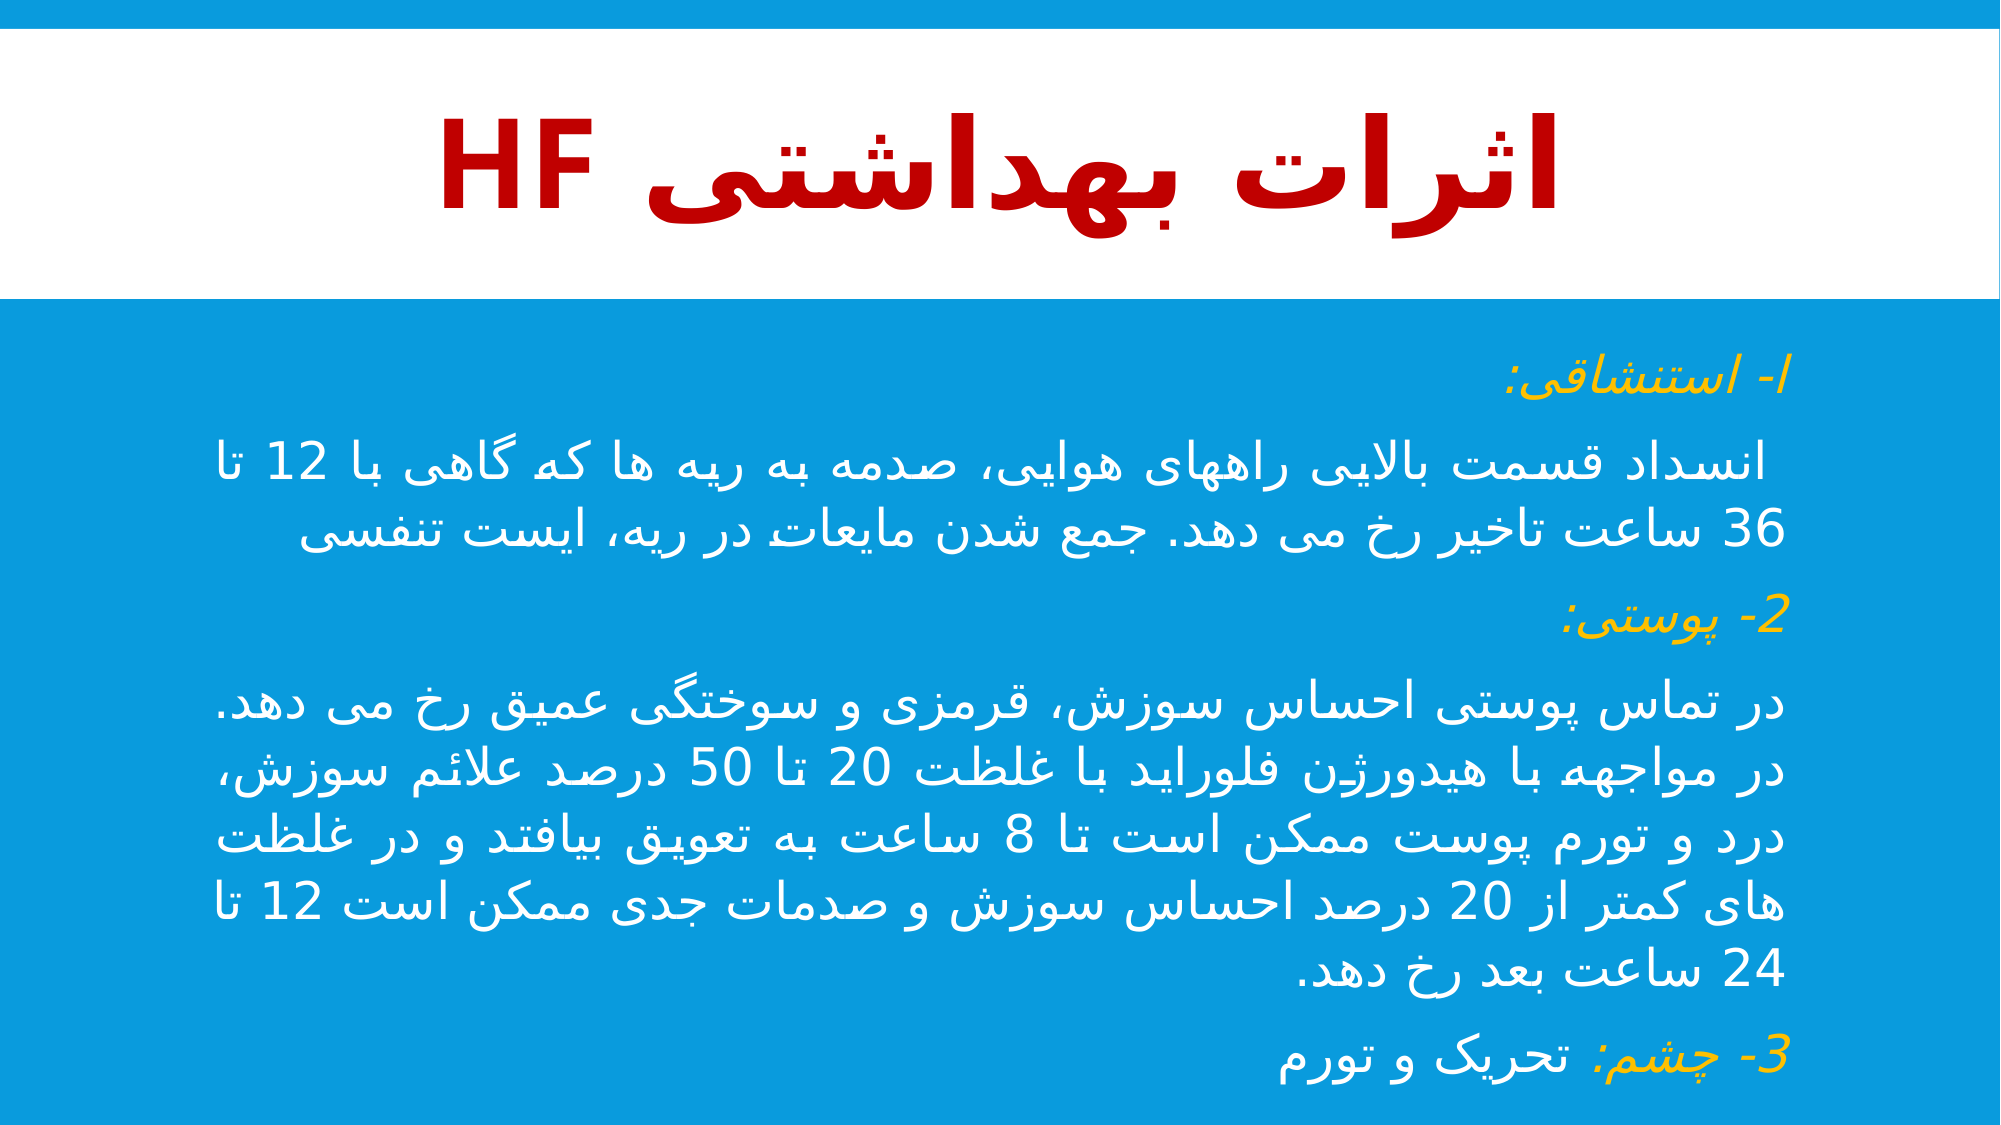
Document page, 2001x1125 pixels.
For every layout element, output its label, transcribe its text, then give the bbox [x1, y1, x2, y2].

title اثرات بهداشتی HF [197, 46, 1803, 295]
list ا- استنشاقی: انسداد قسمت بالایی راههای هوایی، صدمه به ریه ها که گاهی با 12 تا 36 ساعت تاخیر رخ می دهد. جمع شدن مایعات در ریه، ایست تنفسی 2- پوستی: در تماس پوستی احساس سوزش، قرمزی و سوختگی عمیق رخ می دهد. در مواجهه با هیدورژن فلوراید با غلظت 20 تا 50 درصد علائم سوزش، درد و تورم پوست ممکن است تا 8 ساعت به تعویق بیافتد و در غلظت های کمتر از 20 درصد احساس سوزش و صدمات جدی ممکن است 12 تا 24 ساعت بعد رخ دهد. 3- چشم: تحریک و تورم [197, 329, 1803, 1093]
